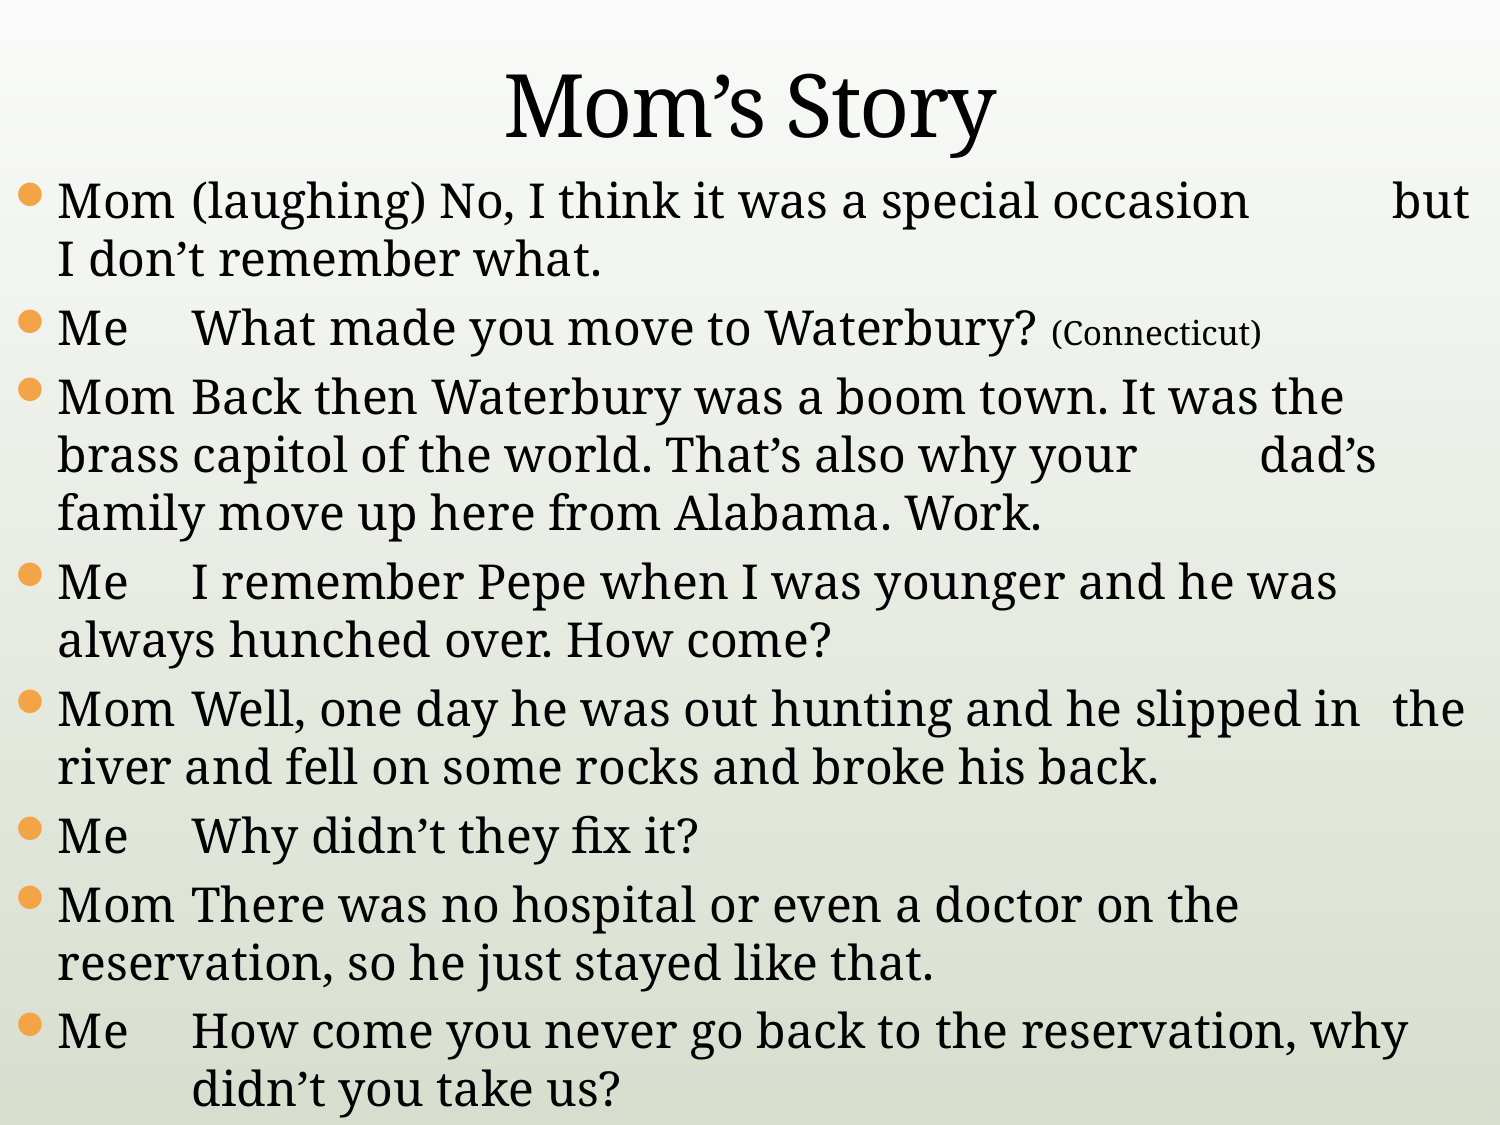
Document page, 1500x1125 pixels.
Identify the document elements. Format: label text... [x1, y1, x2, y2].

list Mom (laughing) No, I think it was a special occasion but I don’t remember what. Me What made you move to Waterbury? (Connecticut) Mom Back then Waterbury was a boom town. It was the brass capitol of the world. That’s also why your dad’s family move up here from Alabama. Work. Me I remember Pepe when I was younger and he was always hunched over. How come? Mom Well, one day he was out hunting and he slipped in the river and fell on some rocks and broke his back. Me Why didn’t they fix it? Mom There was no hospital or even a doctor on the reservation, so he just stayed like that. Me How come you never go back to the reservation, why didn’t you take us? [0, 163, 1500, 1125]
title Mom’s Story [74, 24, 1425, 163]
